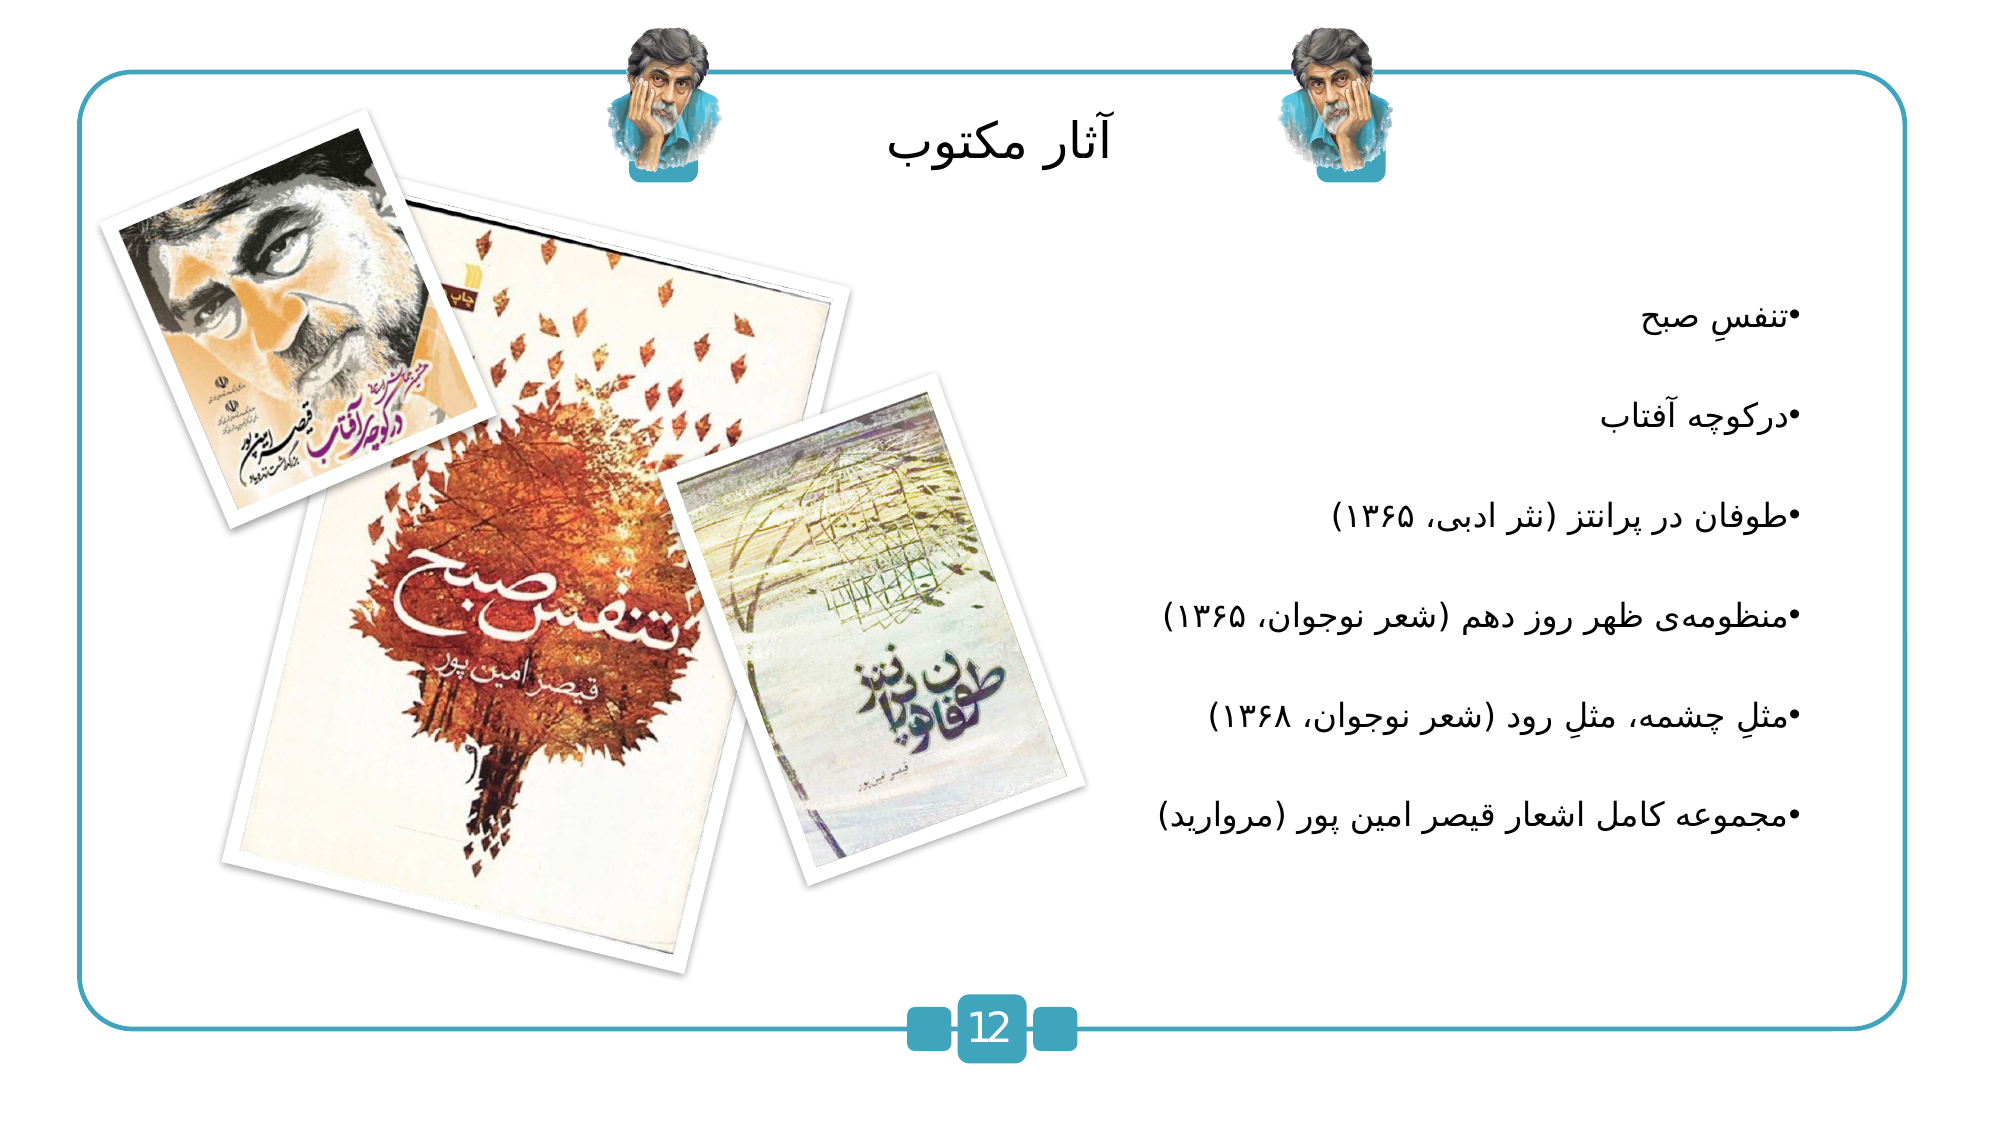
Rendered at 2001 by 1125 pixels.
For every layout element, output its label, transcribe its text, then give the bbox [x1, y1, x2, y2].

picture [120, 129, 1066, 956]
picture [1277, 19, 1396, 181]
text_box 12 [947, 993, 1033, 1058]
text_box تنفسِ صبح درکوچه‌ آفتاب طوفان در پرانتز (نثر ادبی، ۱۳۶۵) منظومه‌ی ظهر روز دهم (شعر نوجوان، ۱۳۶۵) مثلِ چشمه، مثلِ رود (شعر نوجوان، ۱۳۶۸) مجموعه کامل اشعار قیصر امین پور (مروارید) [815, 227, 1816, 841]
text_box آثار مکتوب [714, 101, 1285, 176]
picture [604, 19, 723, 181]
